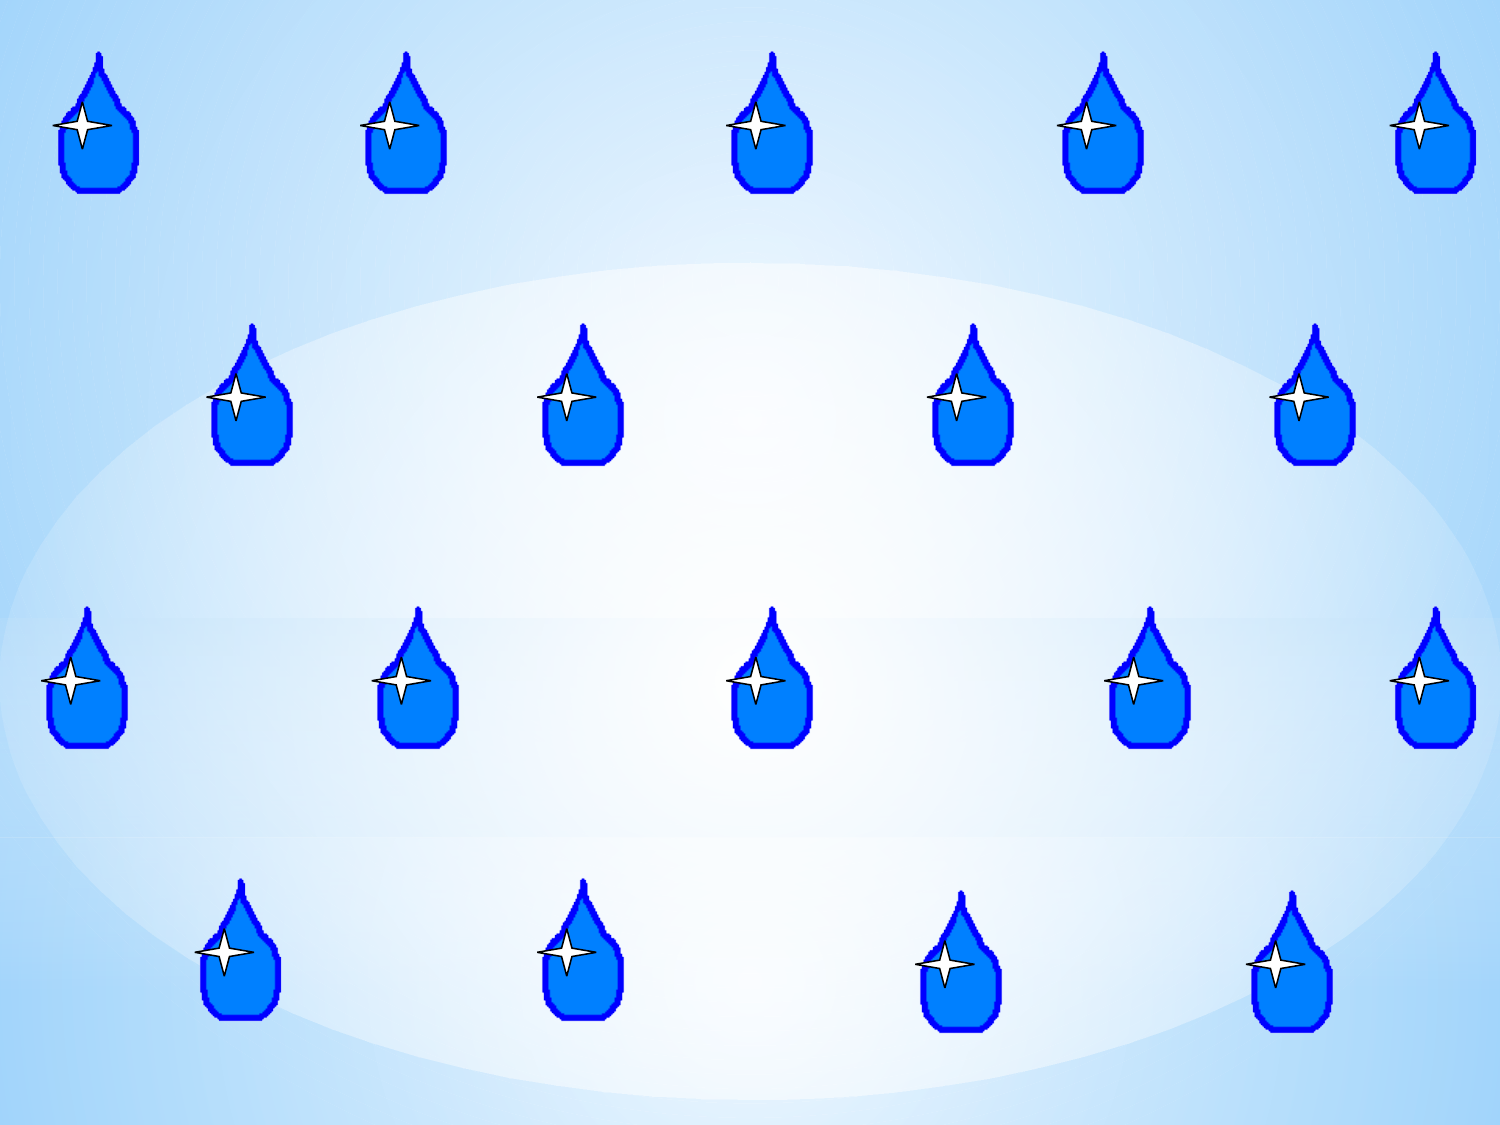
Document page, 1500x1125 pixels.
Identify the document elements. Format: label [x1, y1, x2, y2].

text_box [1092, 597, 1215, 763]
text_box [1234, 881, 1357, 1046]
text_box [1377, 597, 1500, 763]
text_box [1377, 42, 1500, 207]
text_box [29, 597, 152, 763]
text_box [40, 42, 164, 207]
text_box [1045, 42, 1168, 207]
text_box [714, 597, 837, 763]
text_box [915, 314, 1038, 479]
text_box [525, 869, 648, 1034]
text_box [359, 597, 483, 763]
text_box [525, 314, 648, 479]
text_box [903, 881, 1026, 1046]
text_box [182, 869, 306, 1034]
text_box [714, 42, 837, 207]
text_box [348, 42, 471, 207]
text_box [1257, 314, 1380, 479]
text_box [194, 314, 317, 479]
